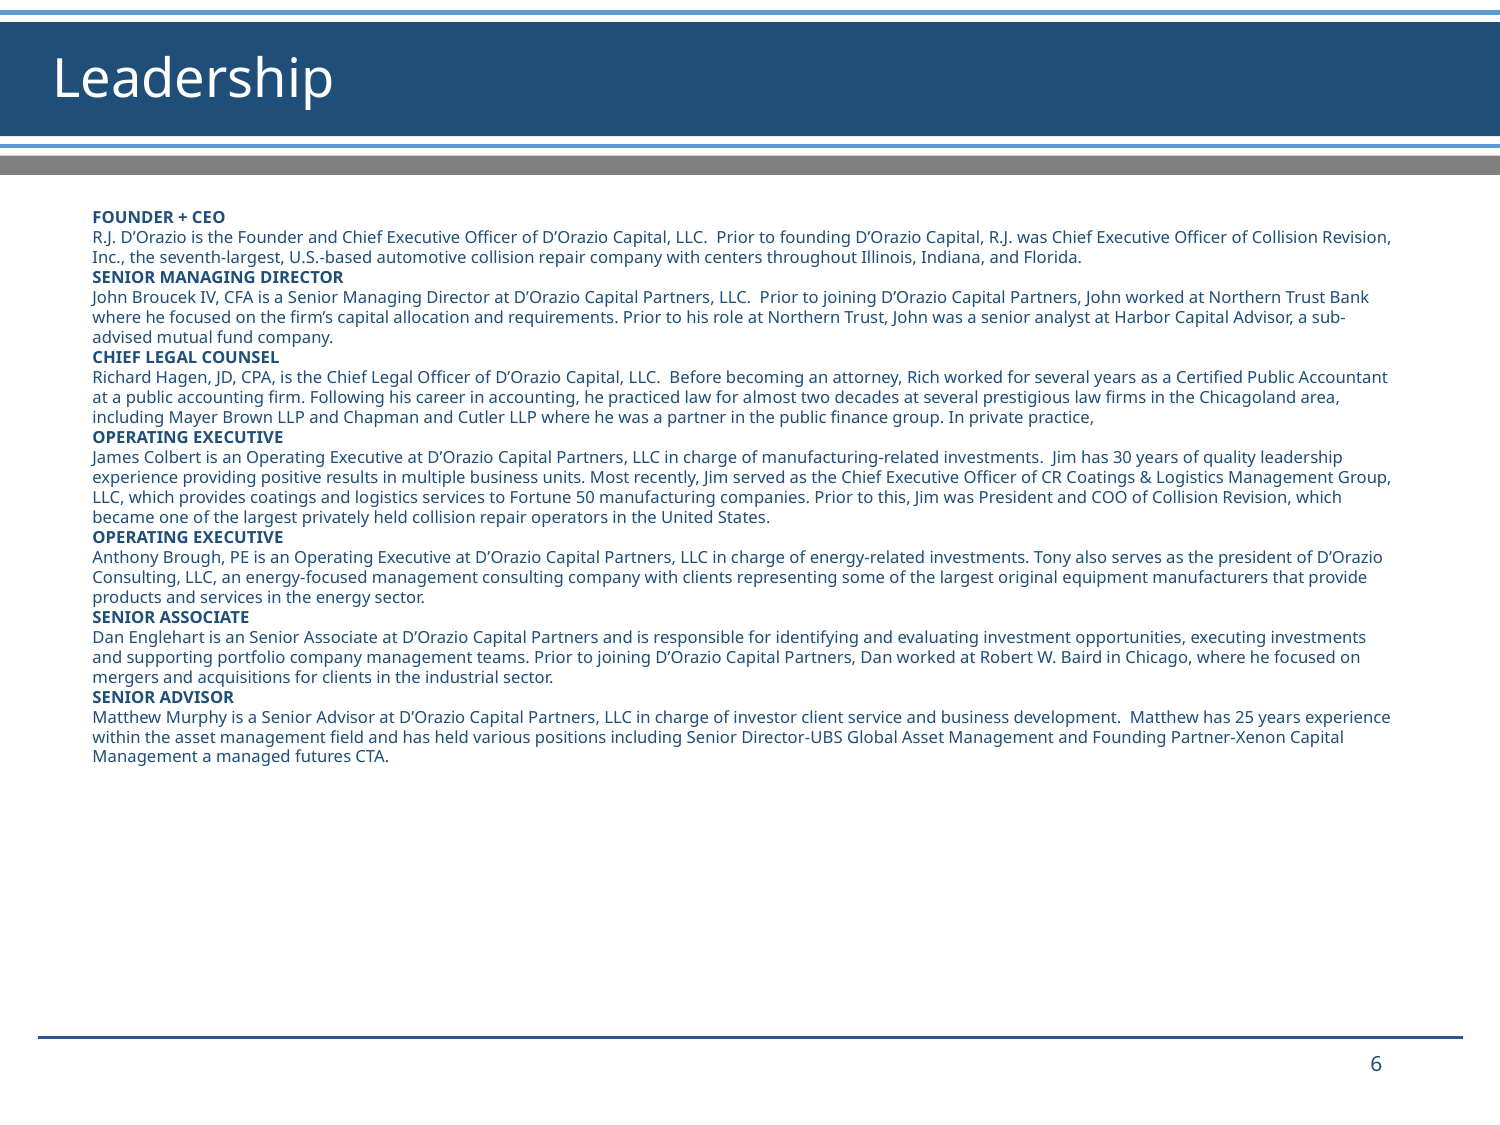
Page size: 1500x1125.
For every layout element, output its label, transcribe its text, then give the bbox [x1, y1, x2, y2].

slide_number 6 [1059, 1042, 1397, 1103]
list FOUNDER + CEO R.J. D’Orazio is the Founder and Chief Executive Officer of D’Orazio Capital, LLC. Prior to founding D’Orazio Capital, R.J. was Chief Executive Officer of Collision Revision, Inc., the seventh-largest, U.S.-based automotive collision repair company with centers throughout Illinois, Indiana, and Florida. SENIOR MANAGING DIRECTOR John Broucek IV, CFA is a Senior Managing Director at D’Orazio Capital Partners, LLC. Prior to joining D’Orazio Capital Partners, John worked at Northern Trust Bank where he focused on the firm’s capital allocation and requirements. Prior to his role at Northern Trust, John was a senior analyst at Harbor Capital Advisor, a sub-advised mutual fund company. CHIEF LEGAL COUNSEL Richard Hagen, JD, CPA, is the Chief Legal Officer of D’Orazio Capital, LLC. Before becoming an attorney, Rich worked for several years as a Certified Public Accountant at a public accounting firm. Following his career in accounting, he practiced law for almost two decades at several prestigious law firms in the Chicagoland area, including Mayer Brown LLP and Chapman and Cutler LLP where he was a partner in the public finance group. In private practice, OPERATING EXECUTIVE James Colbert is an Operating Executive at D’Orazio Capital Partners, LLC in charge of manufacturing-related investments. Jim has 30 years of quality leadership experience providing positive results in multiple business units. Most recently, Jim served as the Chief Executive Officer of CR Coatings & Logistics Management Group, LLC, which provides coatings and logistics services to Fortune 50 manufacturing companies. Prior to this, Jim was President and COO of Collision Revision, which became one of the largest privately held collision repair operators in the United States. OPERATING EXECUTIVE Anthony Brough, PE is an Operating Executive at D’Orazio Capital Partners, LLC in charge of energy-related investments. Tony also serves as the president of D’Orazio Consulting, LLC, an energy-focused management consulting company with clients representing some of the largest original equipment manufacturers that provide products and services in the energy sector. SENIOR ASSOCIATE Dan Englehart is an Senior Associate at D’Orazio Capital Partners and is responsible for identifying and evaluating investment opportunities, executing investments and supporting portfolio company management teams. Prior to joining D’Orazio Capital Partners, Dan worked at Robert W. Baird in Chicago, where he focused on mergers and acquisitions for clients in the industrial sector. SENIOR ADVISOR Matthew Murphy is a Senior Advisor at D’Orazio Capital Partners, LLC in charge of investor client service and business development. Matthew has 25 years experience within the asset management field and has held various positions including Senior Director-UBS Global Asset Management and Founding Partner-Xenon Capital Management a managed futures CTA. [77, 200, 1414, 450]
title Leadership [37, 22, 1332, 137]
